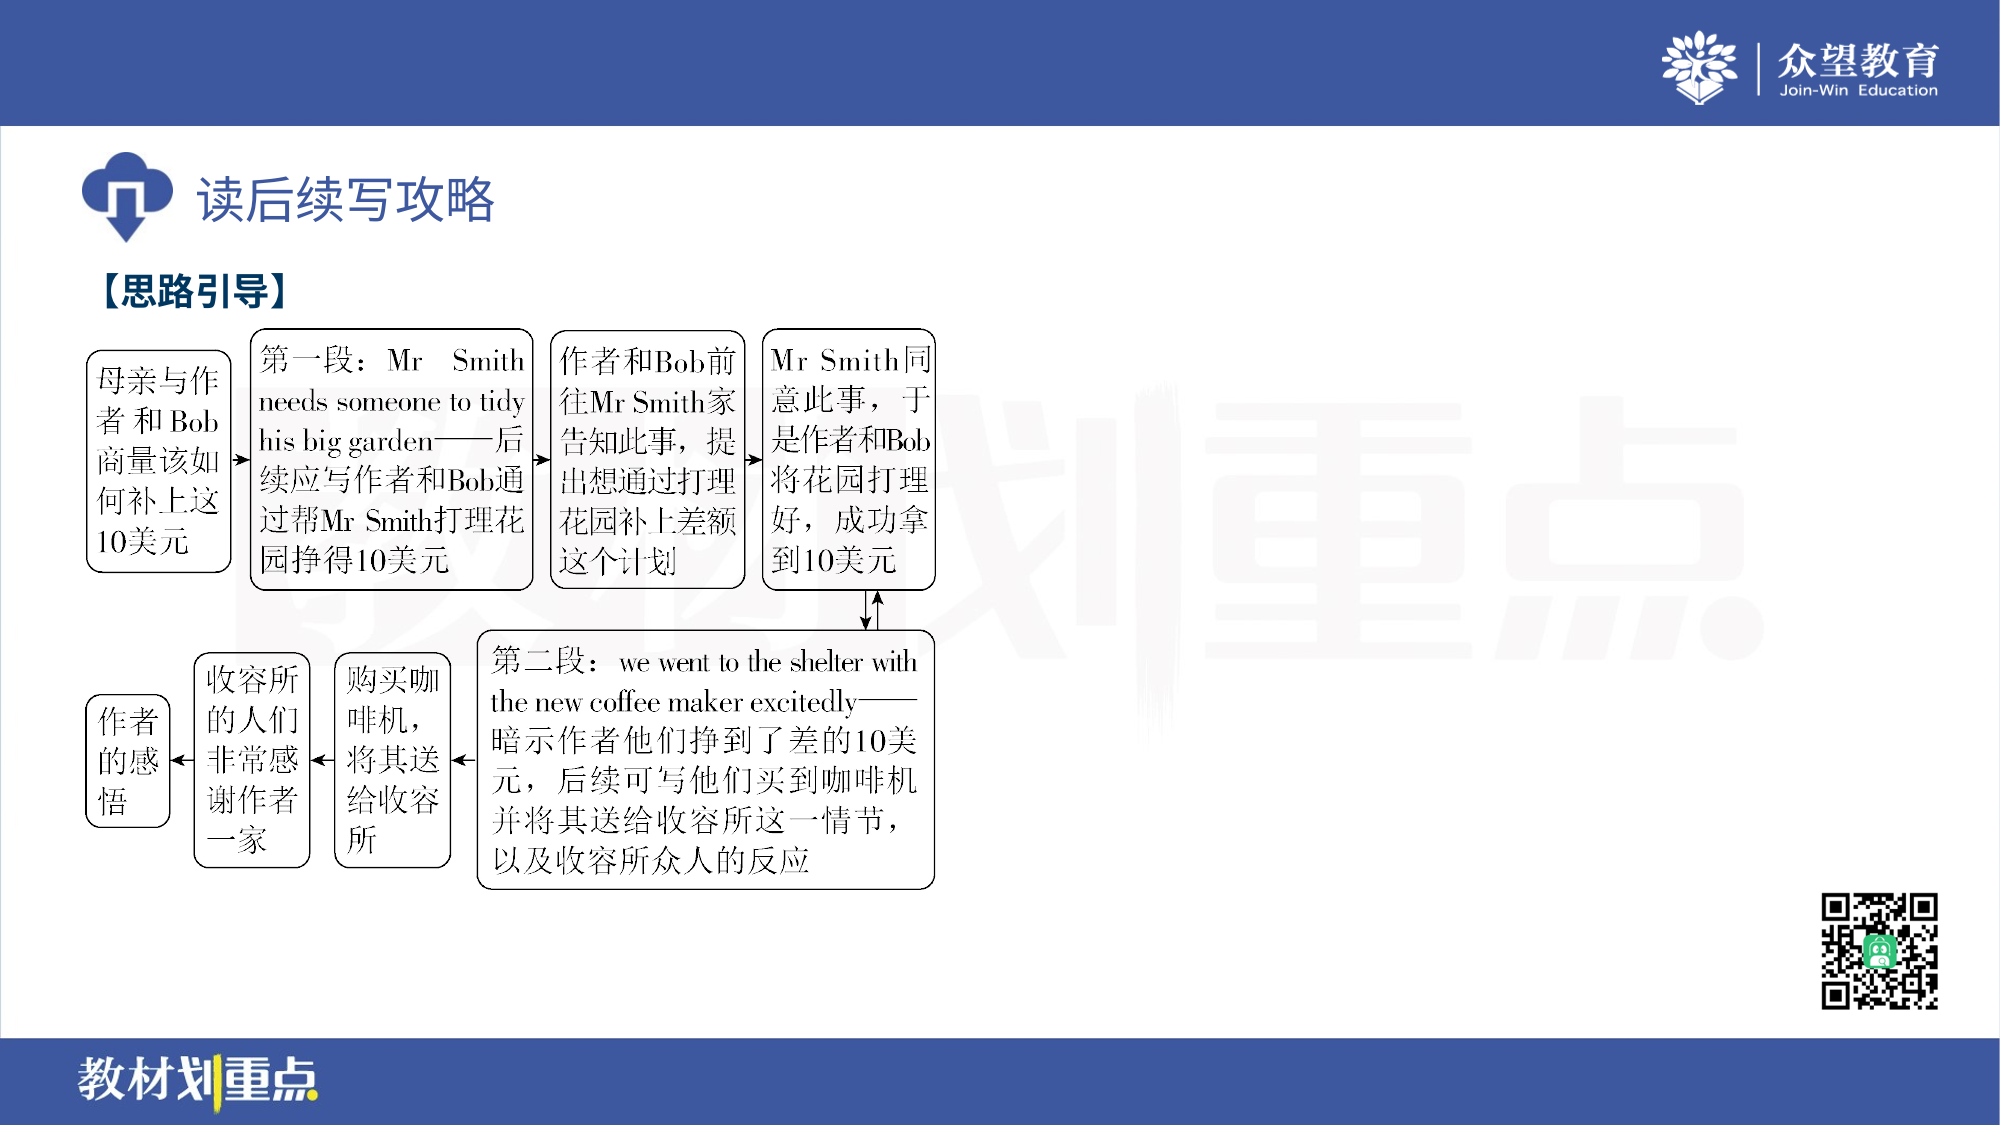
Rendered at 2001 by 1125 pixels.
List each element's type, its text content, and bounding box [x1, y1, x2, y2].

text_box 【思路引导】 [82, 247, 1817, 307]
picture [0, 0, 2000, 1125]
